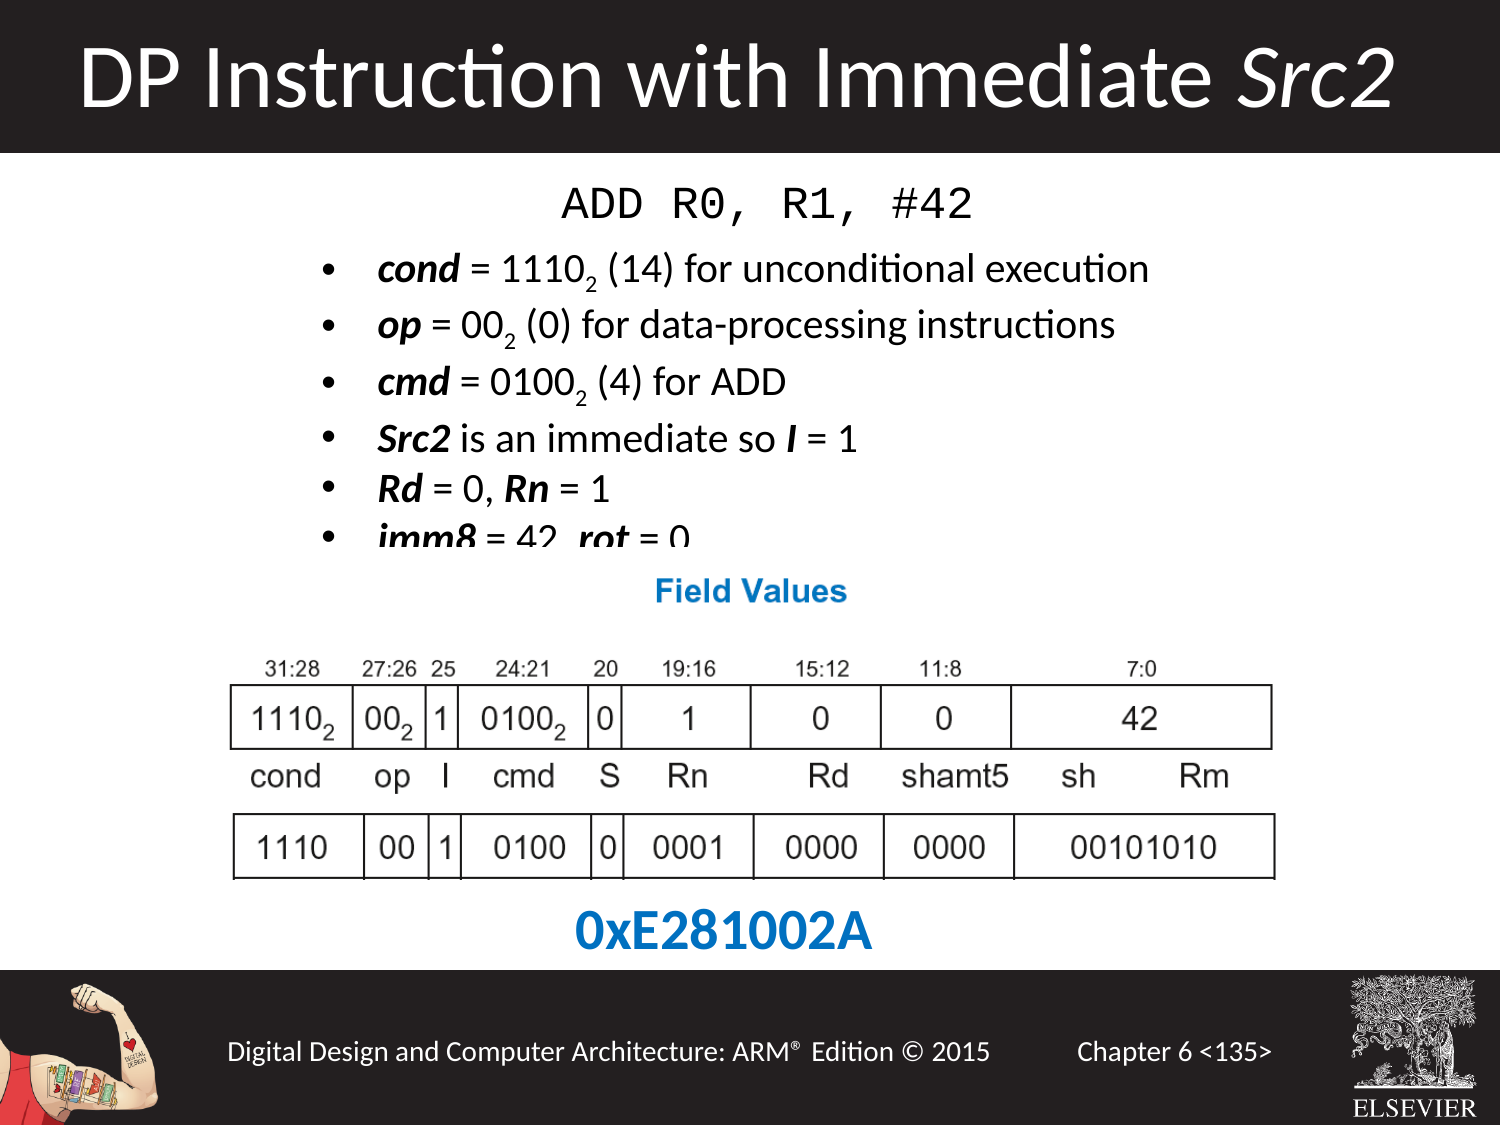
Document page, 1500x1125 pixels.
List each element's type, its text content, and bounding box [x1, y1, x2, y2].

text_box [112, 200, 1438, 1050]
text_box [214, 547, 1286, 881]
text_box ADD R0, R1, #42 cond = 11102 (14) for unconditional execution op = 002 (0) for data-processing instructions cmd = 01002 (4) for ADD Src2 is an immediate so I = 1 Rd = 0, Rn = 1 imm8 = 42, rot = 0 [6, 165, 1232, 978]
picture [1350, 974, 1477, 1117]
text_box 0xE281002A [560, 888, 990, 969]
picture [0, 979, 163, 1125]
text_box DP Instruction with Immediate Src2 [63, 8, 1488, 133]
